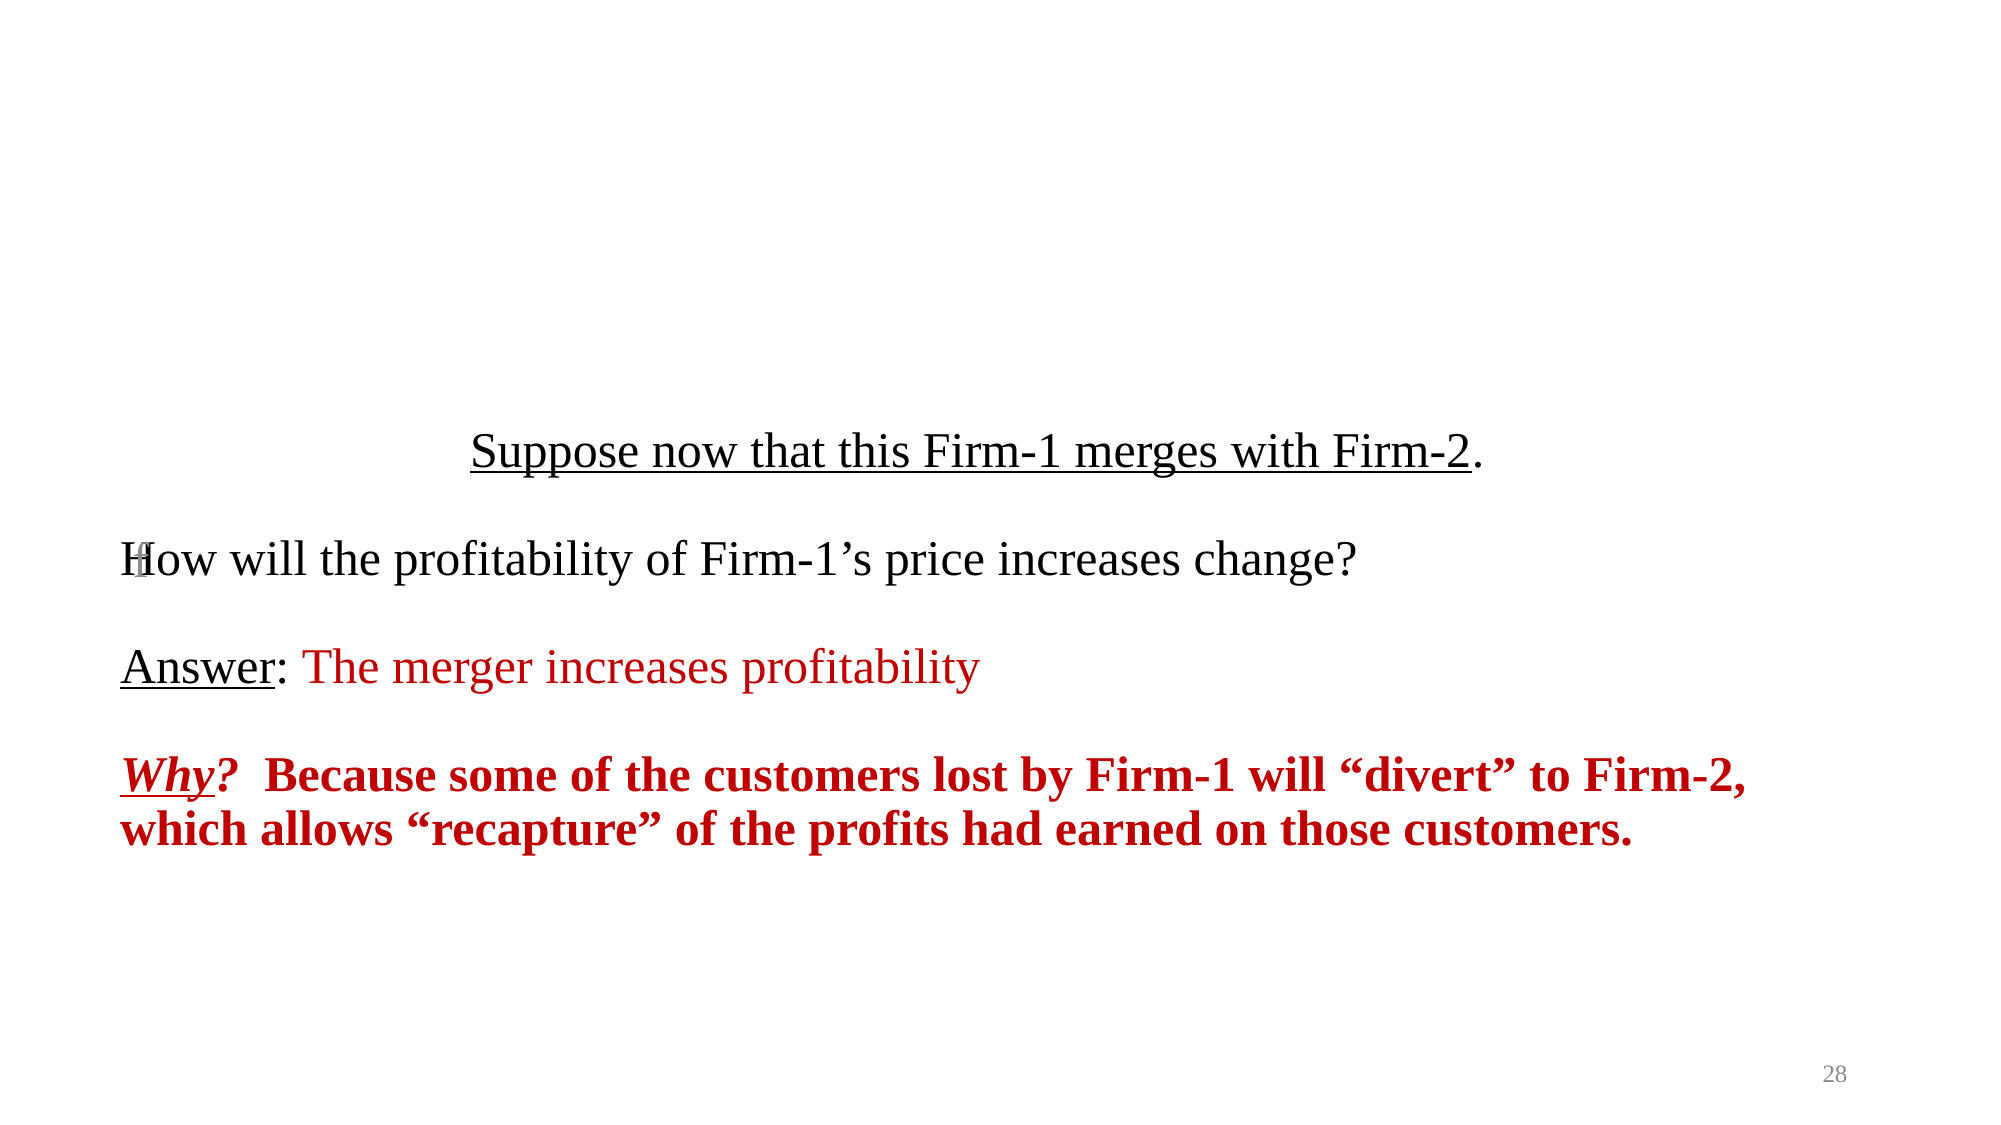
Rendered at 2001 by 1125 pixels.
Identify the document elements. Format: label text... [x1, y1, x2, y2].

slide_number 28 [1412, 1042, 1863, 1103]
list f [104, 527, 1830, 774]
title Suppose now that this Firm-1 merges with Firm-2. How will the profitability of Firm-1’s price increases change? Answer: The merger increases profitability Why? Because some of the customers lost by Firm-1 will “divert” to Firm-2, which allows “recapture” of the profits had earned on those customers. [104, 774, 1830, 864]
title Suppose now that this Firm-1 merges with Firm-2. How will the profitability of Firm-1’s price increases change? Answer: The merger increases profitability Why? Because some of the customers lost by Firm-1 will “divert” to Firm-2, which allows “recapture” of the profits had earned on those customers. [104, 395, 1830, 527]
